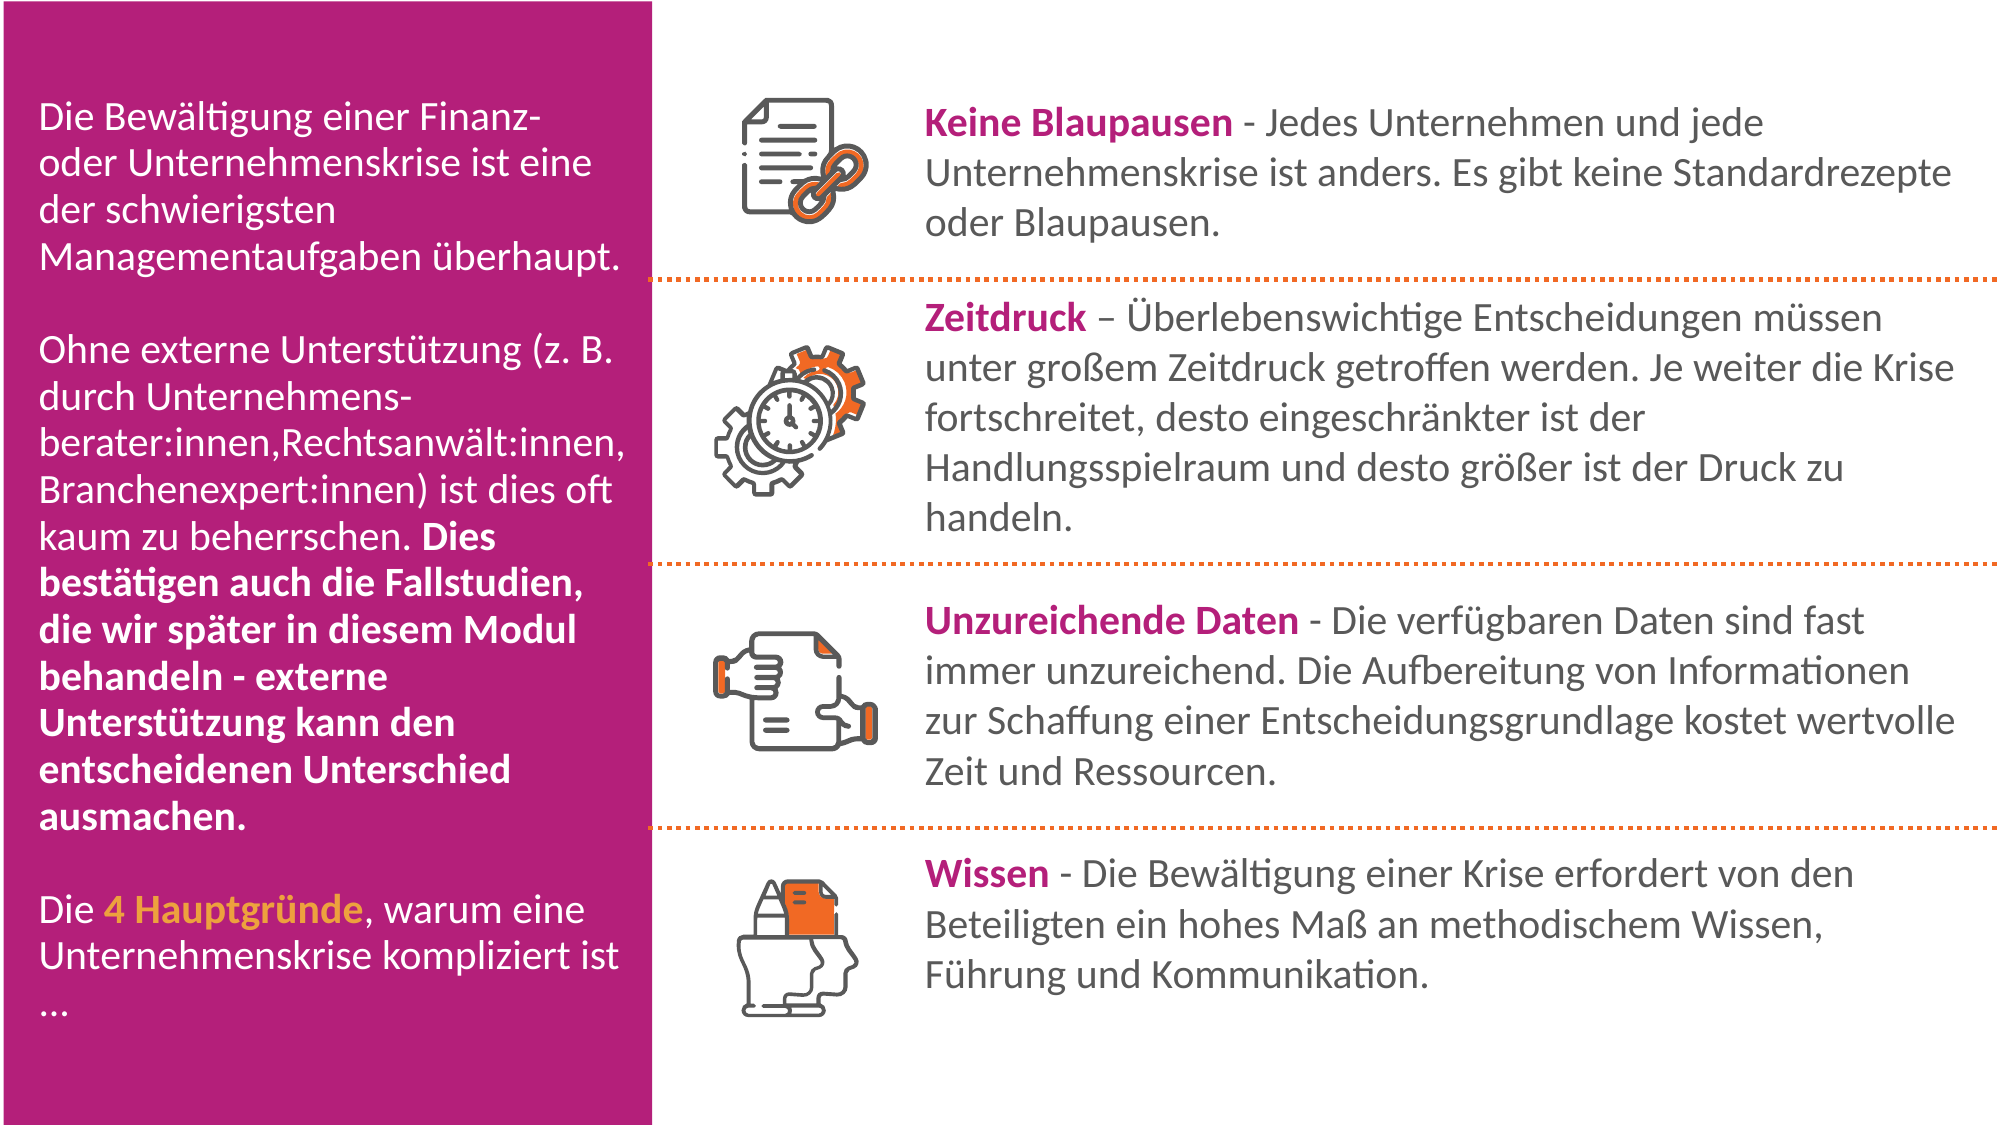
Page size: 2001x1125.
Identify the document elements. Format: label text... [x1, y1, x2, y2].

text_box Keine Blaupausen - Jedes Unternehmen und jede Unternehmenskrise ist anders. Es gibt keine Standardrezepte oder Blaupausen. Zeitdruck – Überlebenswichtige Entscheidungen müssen unter großem Zeitdruck getroffen werden. Je weiter die Krise fortschreitet, desto eingeschränkter ist der Handlungsspielraum und desto größer ist der Druck zu handeln. Unzureichende Daten - Die verfügbaren Daten sind fast immer unzureichend. Die Aufbereitung von Informationen zur Schaffung einer Entscheidungsgrundlage kostet wertvolle Zeit und Ressourcen. Wissen - Die Bewältigung einer Krise erfordert von den Beteiligten ein hohes Maß an methodischem Wissen, Führung und Kommunikation. [910, 565, 1979, 827]
text_box Die Bewältigung einer Finanz- oder Unternehmenskrise ist eine der schwierigsten Managementaufgaben überhaupt. Ohne externe Unterstützung (z. B. durch Unternehmens-berater:innen,Rechtsanwält:innen, Branchenexpert:innen) ist dies oft kaum zu beherrschen. Dies bestätigen auch die Fallstudien, die wir später in diesem Modul behandeln - externe Unterstützung kann den entscheidenen Unterschied ausmachen. Die 4 Hauptgründe, warum eine Unternehmenskrise kompliziert ist ... [25, 85, 641, 1079]
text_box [736, 879, 859, 1018]
text_box Keine Blaupausen - Jedes Unternehmen und jede Unternehmenskrise ist anders. Es gibt keine Standardrezepte oder Blaupausen. Zeitdruck – Überlebenswichtige Entscheidungen müssen unter großem Zeitdruck getroffen werden. Je weiter die Krise fortschreitet, desto eingeschränkter ist der Handlungsspielraum und desto größer ist der Druck zu handeln. Unzureichende Daten - Die verfügbaren Daten sind fast immer unzureichend. Die Aufbereitung von Informationen zur Schaffung einer Entscheidungsgrundlage kostet wertvolle Zeit und Ressourcen. Wissen - Die Bewältigung einer Krise erfordert von den Beteiligten ein hohes Maß an methodischem Wissen, Führung und Kommunikation. [910, 86, 1979, 279]
text_box Keine Blaupausen - Jedes Unternehmen und jede Unternehmenskrise ist anders. Es gibt keine Standardrezepte oder Blaupausen. Zeitdruck – Überlebenswichtige Entscheidungen müssen unter großem Zeitdruck getroffen werden. Je weiter die Krise fortschreitet, desto eingeschränkter ist der Handlungsspielraum und desto größer ist der Druck zu handeln. Unzureichende Daten - Die verfügbaren Daten sind fast immer unzureichend. Die Aufbereitung von Informationen zur Schaffung einer Entscheidungsgrundlage kostet wertvolle Zeit und Ressourcen. Wissen - Die Bewältigung einer Krise erfordert von den Beteiligten ein hohes Maß an methodischem Wissen, Führung und Kommunikation. [910, 280, 1979, 563]
text_box [3, 0, 653, 1125]
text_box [714, 345, 866, 497]
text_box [713, 631, 878, 752]
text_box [742, 97, 869, 225]
text_box Keine Blaupausen - Jedes Unternehmen und jede Unternehmenskrise ist anders. Es gibt keine Standardrezepte oder Blaupausen. Zeitdruck – Überlebenswichtige Entscheidungen müssen unter großem Zeitdruck getroffen werden. Je weiter die Krise fortschreitet, desto eingeschränkter ist der Handlungsspielraum und desto größer ist der Druck zu handeln. Unzureichende Daten - Die verfügbaren Daten sind fast immer unzureichend. Die Aufbereitung von Informationen zur Schaffung einer Entscheidungsgrundlage kostet wertvolle Zeit und Ressourcen. Wissen - Die Bewältigung einer Krise erfordert von den Beteiligten ein hohes Maß an methodischem Wissen, Führung und Kommunikation. [910, 829, 1979, 1004]
